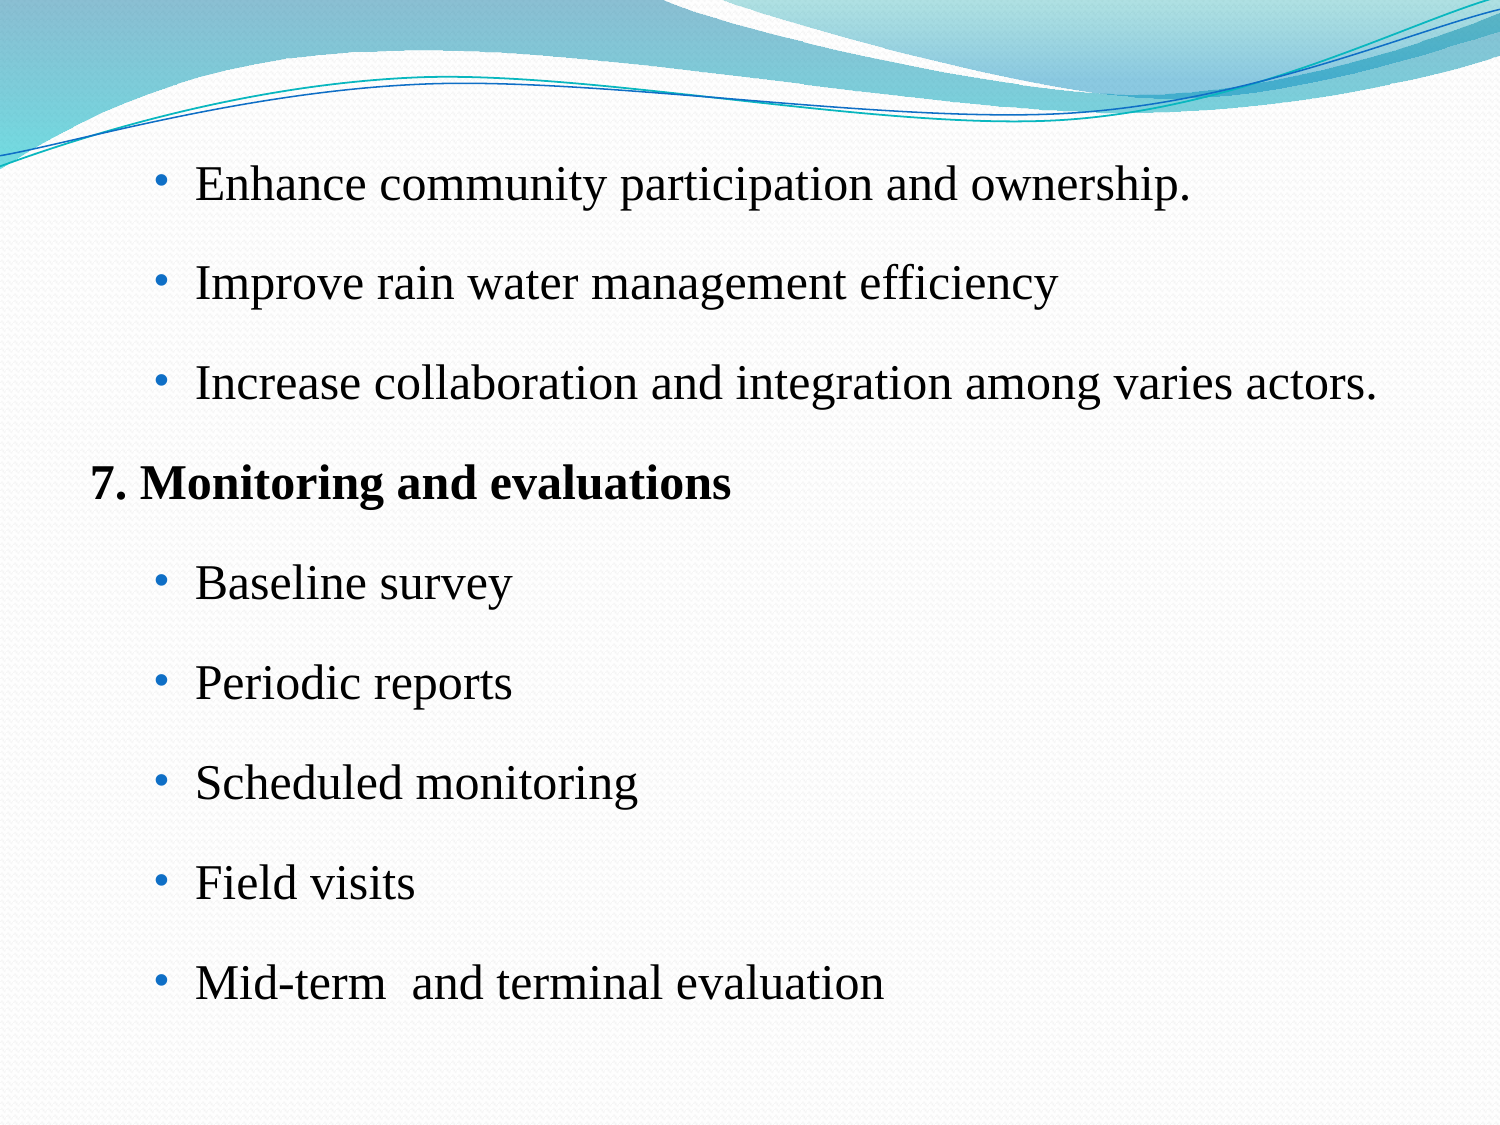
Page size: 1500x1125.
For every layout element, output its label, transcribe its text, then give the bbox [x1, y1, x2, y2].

list Enhance community participation and ownership. Improve rain water management efficiency Increase collaboration and integration among varies actors. 7. Monitoring and evaluations Baseline survey Periodic reports Scheduled monitoring Field visits Mid-term and terminal evaluation [75, 112, 1425, 1088]
